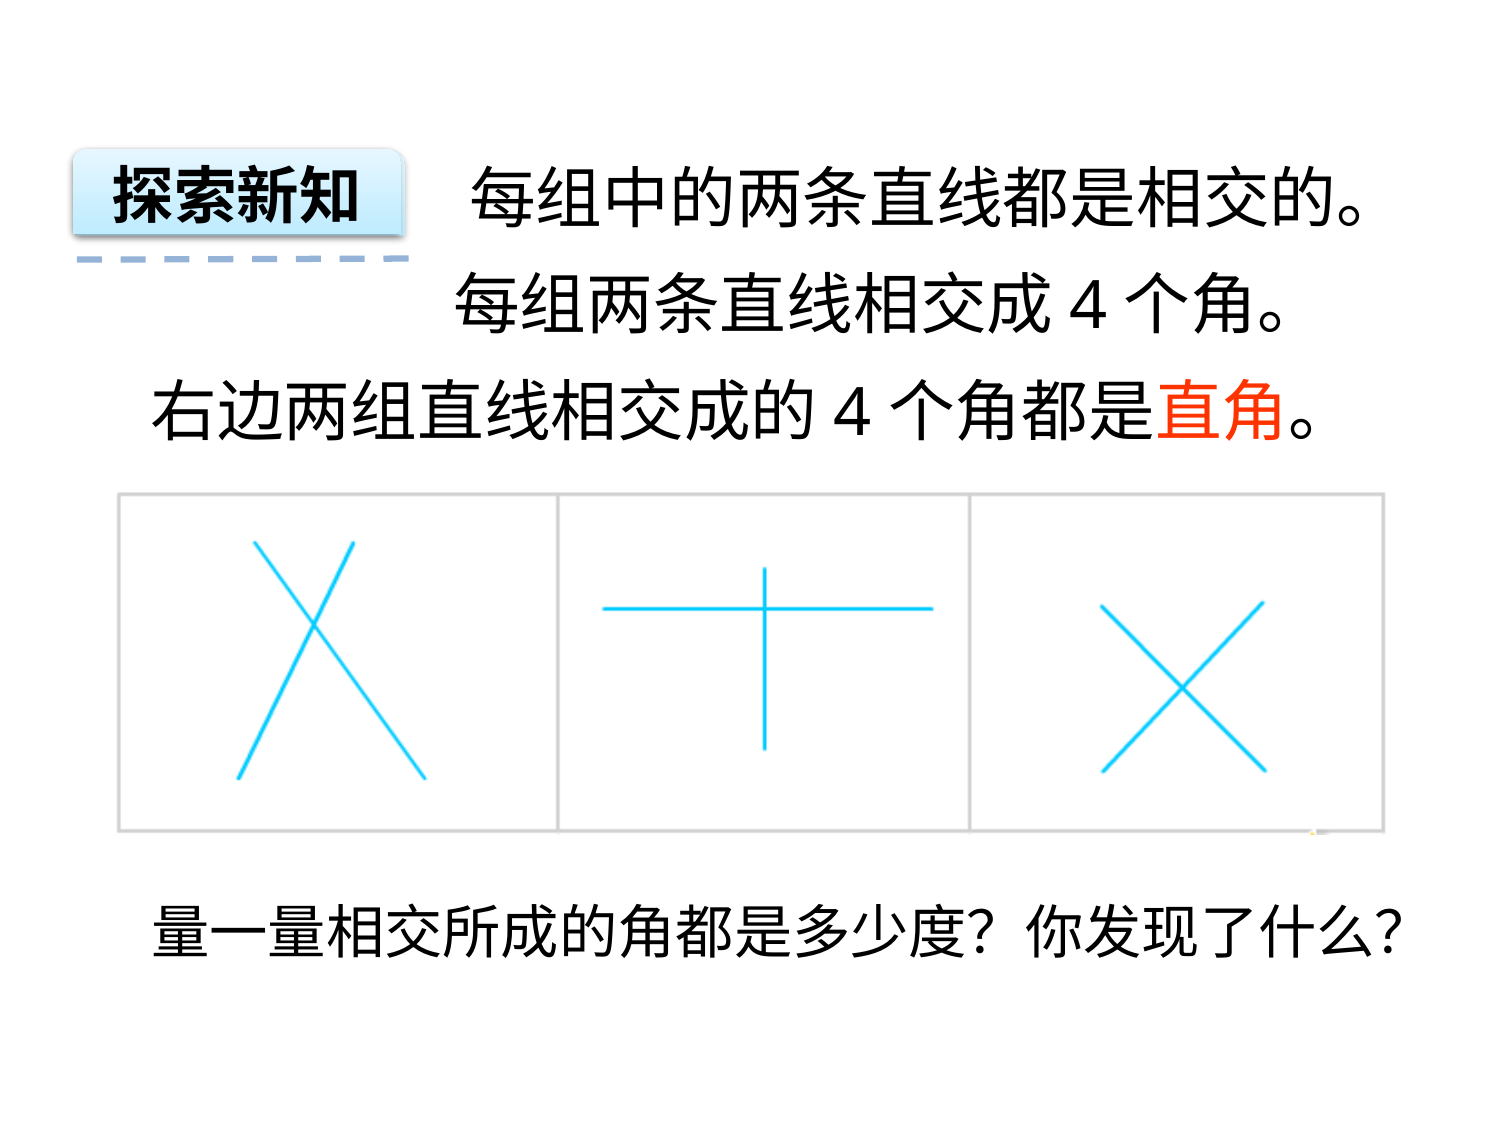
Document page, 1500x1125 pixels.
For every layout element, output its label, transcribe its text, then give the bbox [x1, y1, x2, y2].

text_box 右边两组直线相交成的4个角都是直角。 [135, 361, 1412, 456]
text_box 每组中的两条直线都是相交的。 [454, 148, 1419, 244]
text_box 每组两条直线相交成4个角。 [438, 254, 1340, 350]
picture [111, 491, 1391, 835]
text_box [76, 150, 417, 260]
text_box 量一量相交所成的角都是多少度？你发现了什么？ [136, 888, 1448, 973]
